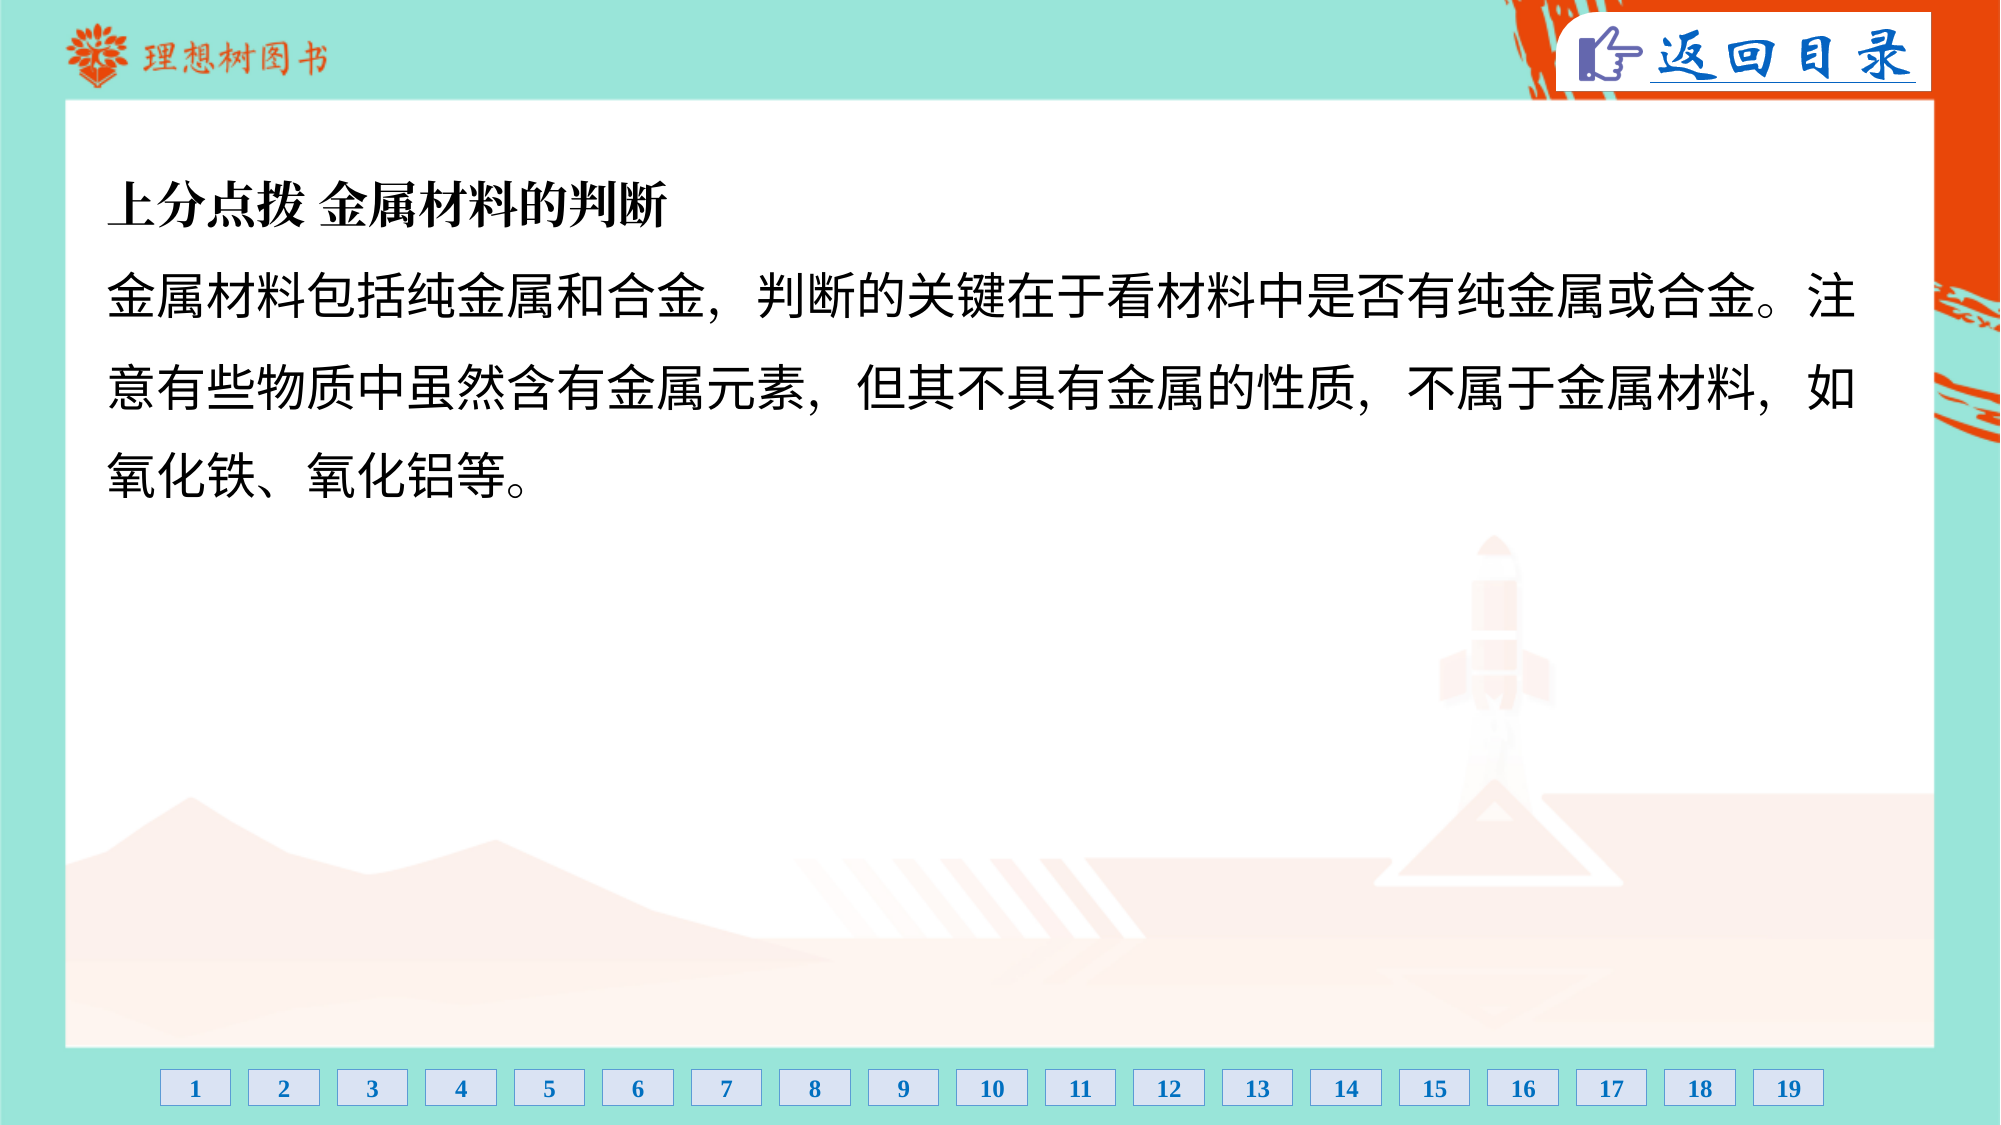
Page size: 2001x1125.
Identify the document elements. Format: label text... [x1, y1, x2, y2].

text_box 上分点拨 金属材料的判断 金属材料包括纯金属和合金，判断的关键在于看材料中是否有纯金属或合金。注 意有些物质中虽然含有金属元素，但其不具有金属的性质，不属于金属材料，如 氧化铁、氧化铝等。 [106, 141, 1895, 495]
picture [0, 0, 2000, 1125]
